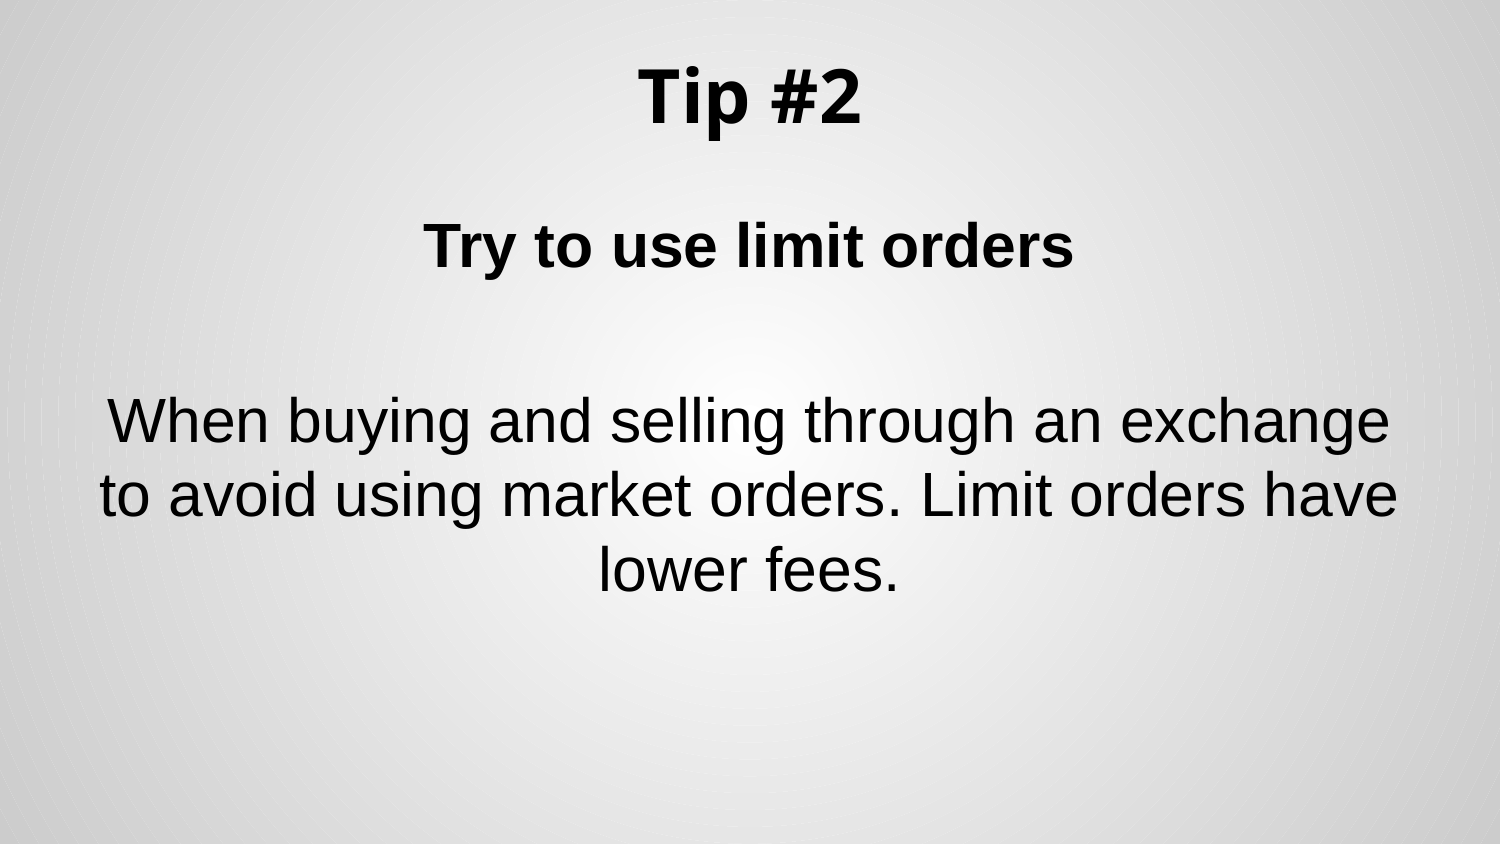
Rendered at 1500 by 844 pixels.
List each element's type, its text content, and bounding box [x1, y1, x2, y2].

list Try to use limit orders When buying and selling through an exchange to avoid using market orders. Limit orders have lower fees. [75, 102, 1425, 832]
title Tip #2 [75, 12, 1425, 102]
